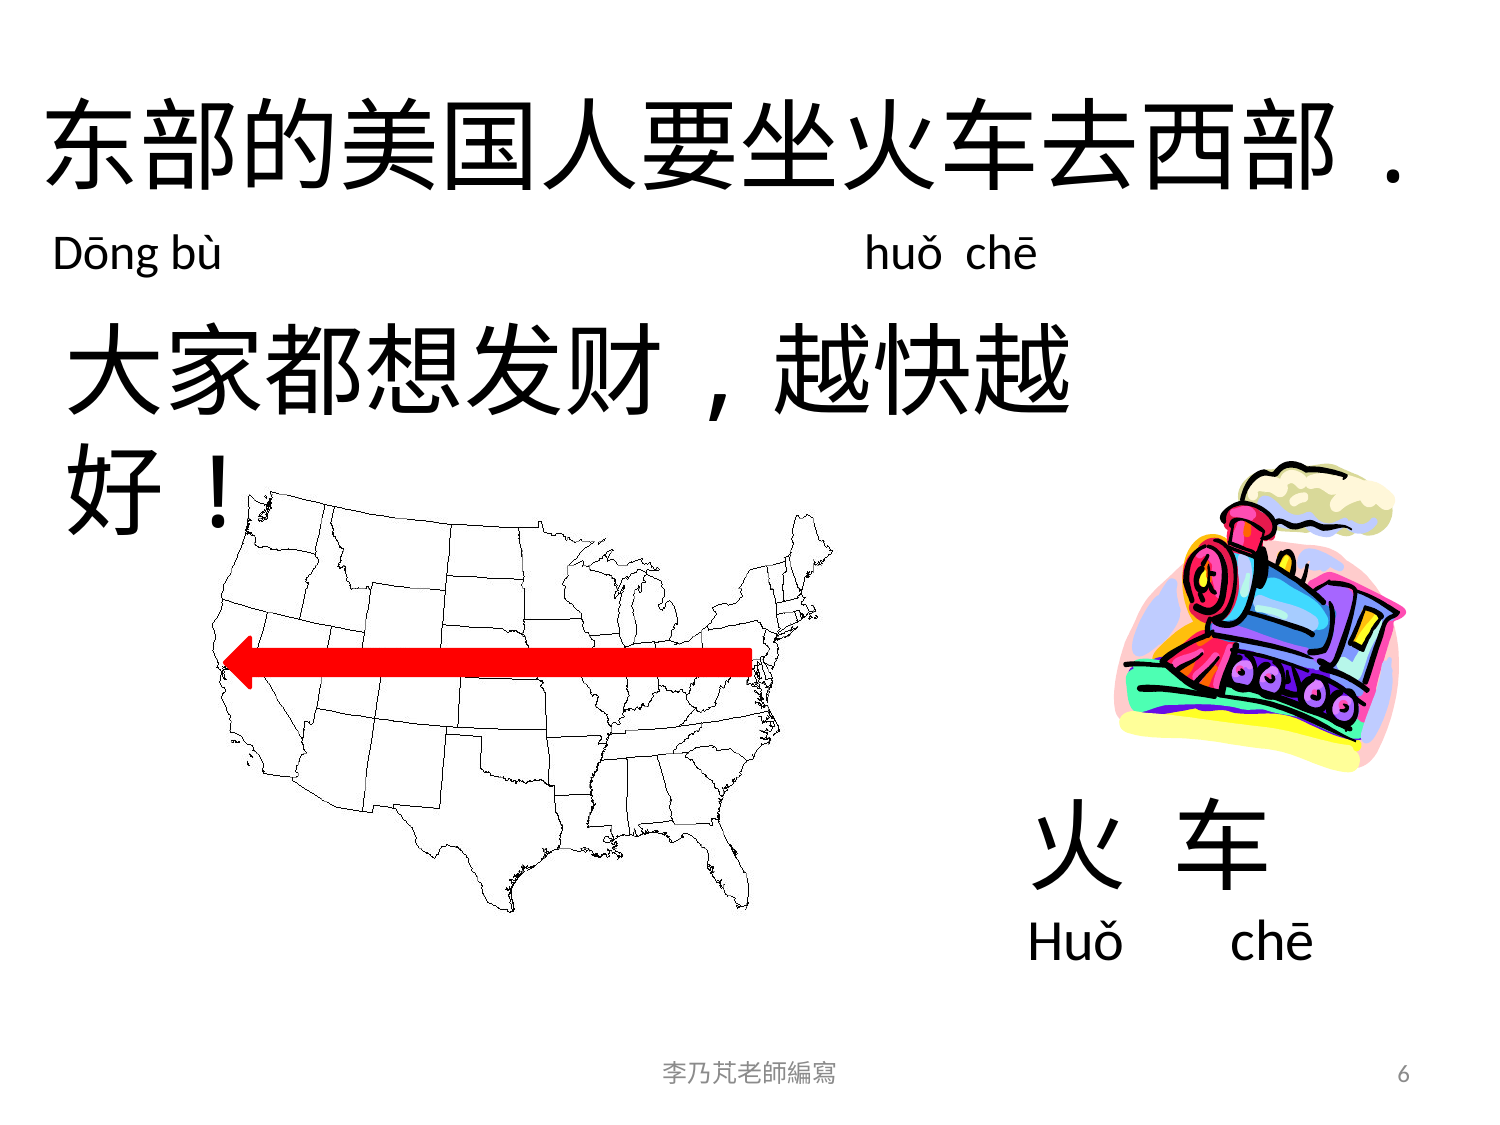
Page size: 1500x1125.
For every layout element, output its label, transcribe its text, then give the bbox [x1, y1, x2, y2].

text_box Dōng bù huǒ chē [37, 212, 1438, 288]
footer 李乃芃老師編寫 [512, 1042, 988, 1103]
text_box 大家都想发财,越快越好! [50, 299, 1138, 555]
text_box 火 车 Huǒ chē [1012, 774, 1388, 980]
picture [1127, 452, 1413, 760]
slide_number 6 [1074, 1042, 1425, 1103]
text_box 东部的美国人要坐火车去西部. [24, 75, 1444, 210]
picture [187, 424, 859, 966]
